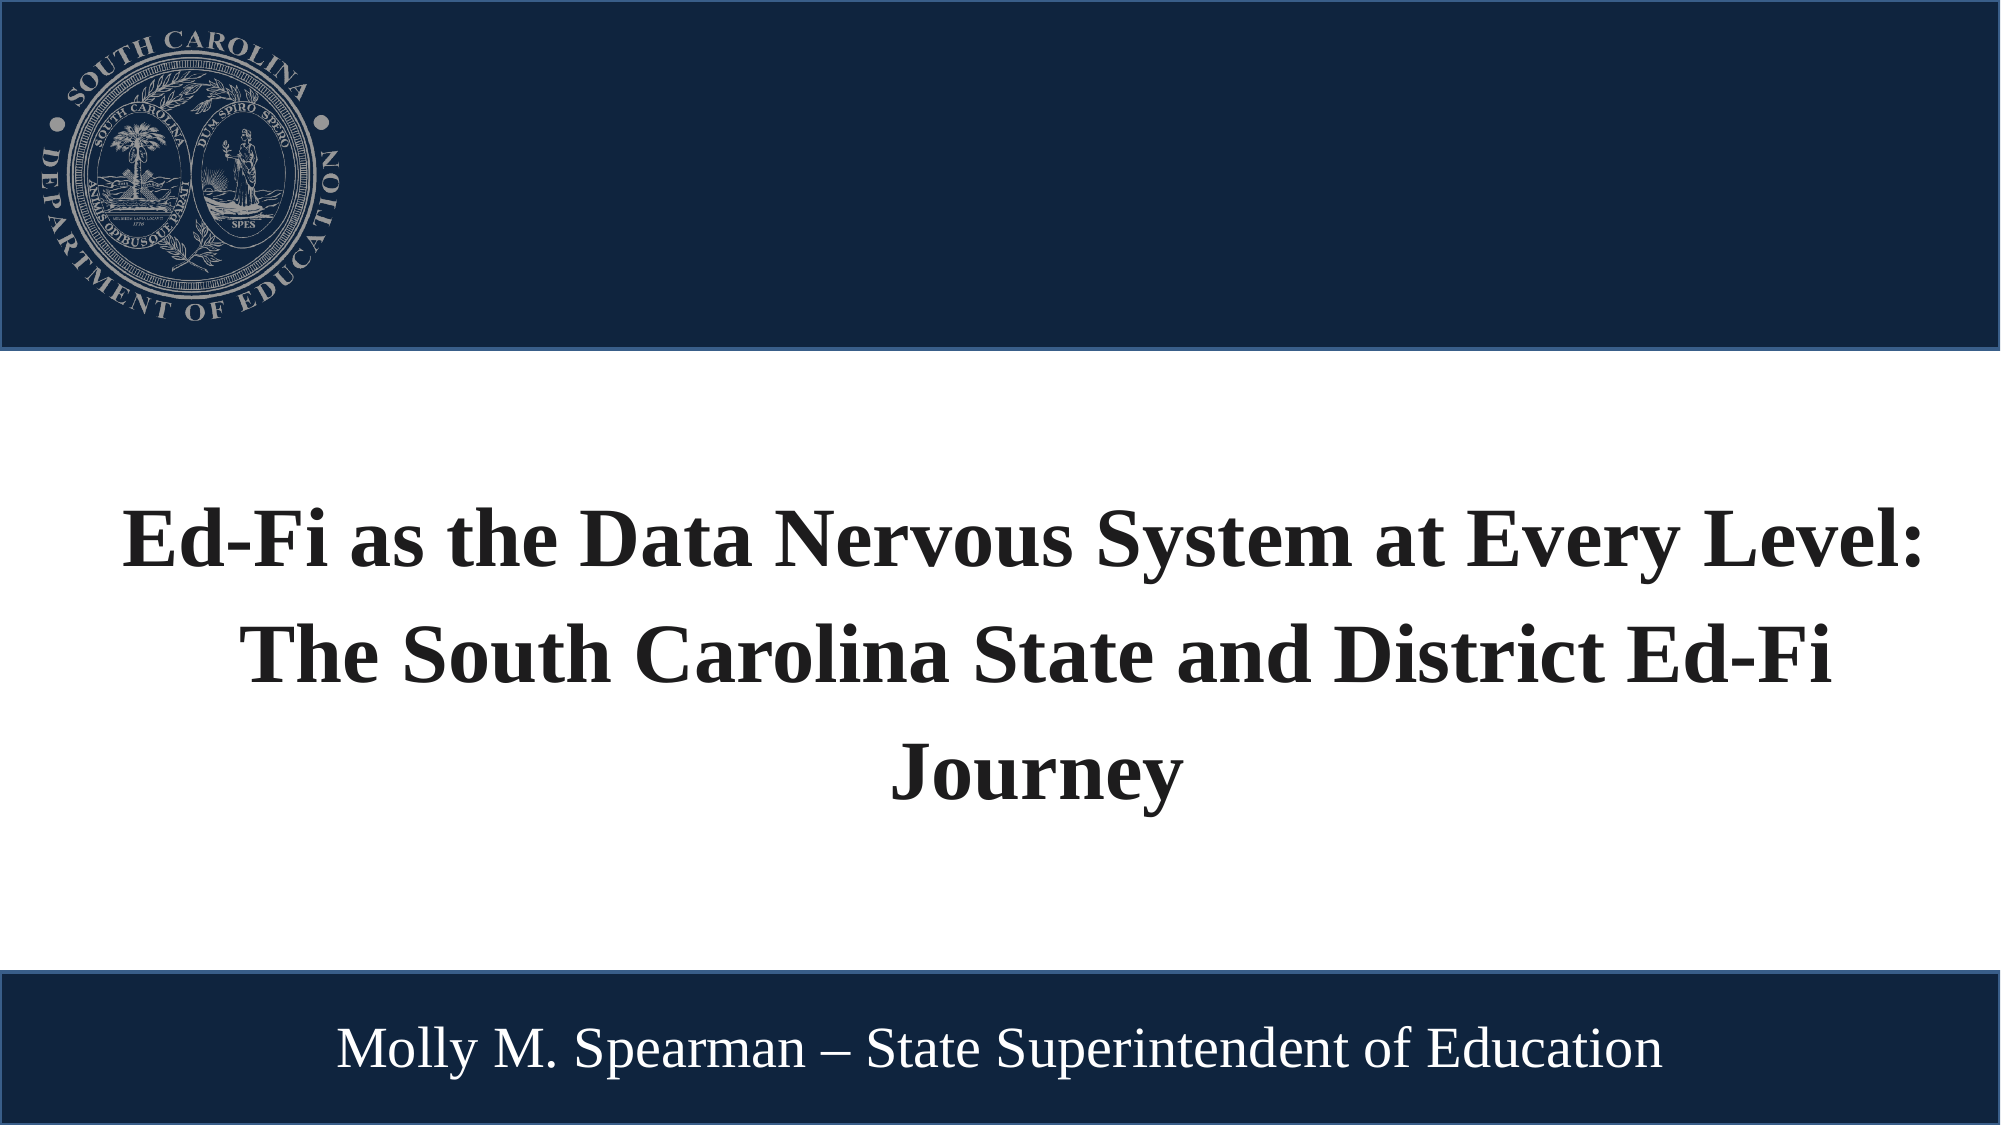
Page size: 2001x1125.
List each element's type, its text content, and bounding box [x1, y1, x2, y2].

picture [33, 24, 349, 325]
title Ed-Fi as the Data Nervous System at Every Level: The South Carolina State and District Ed-Fi Journey [0, 428, 2000, 855]
